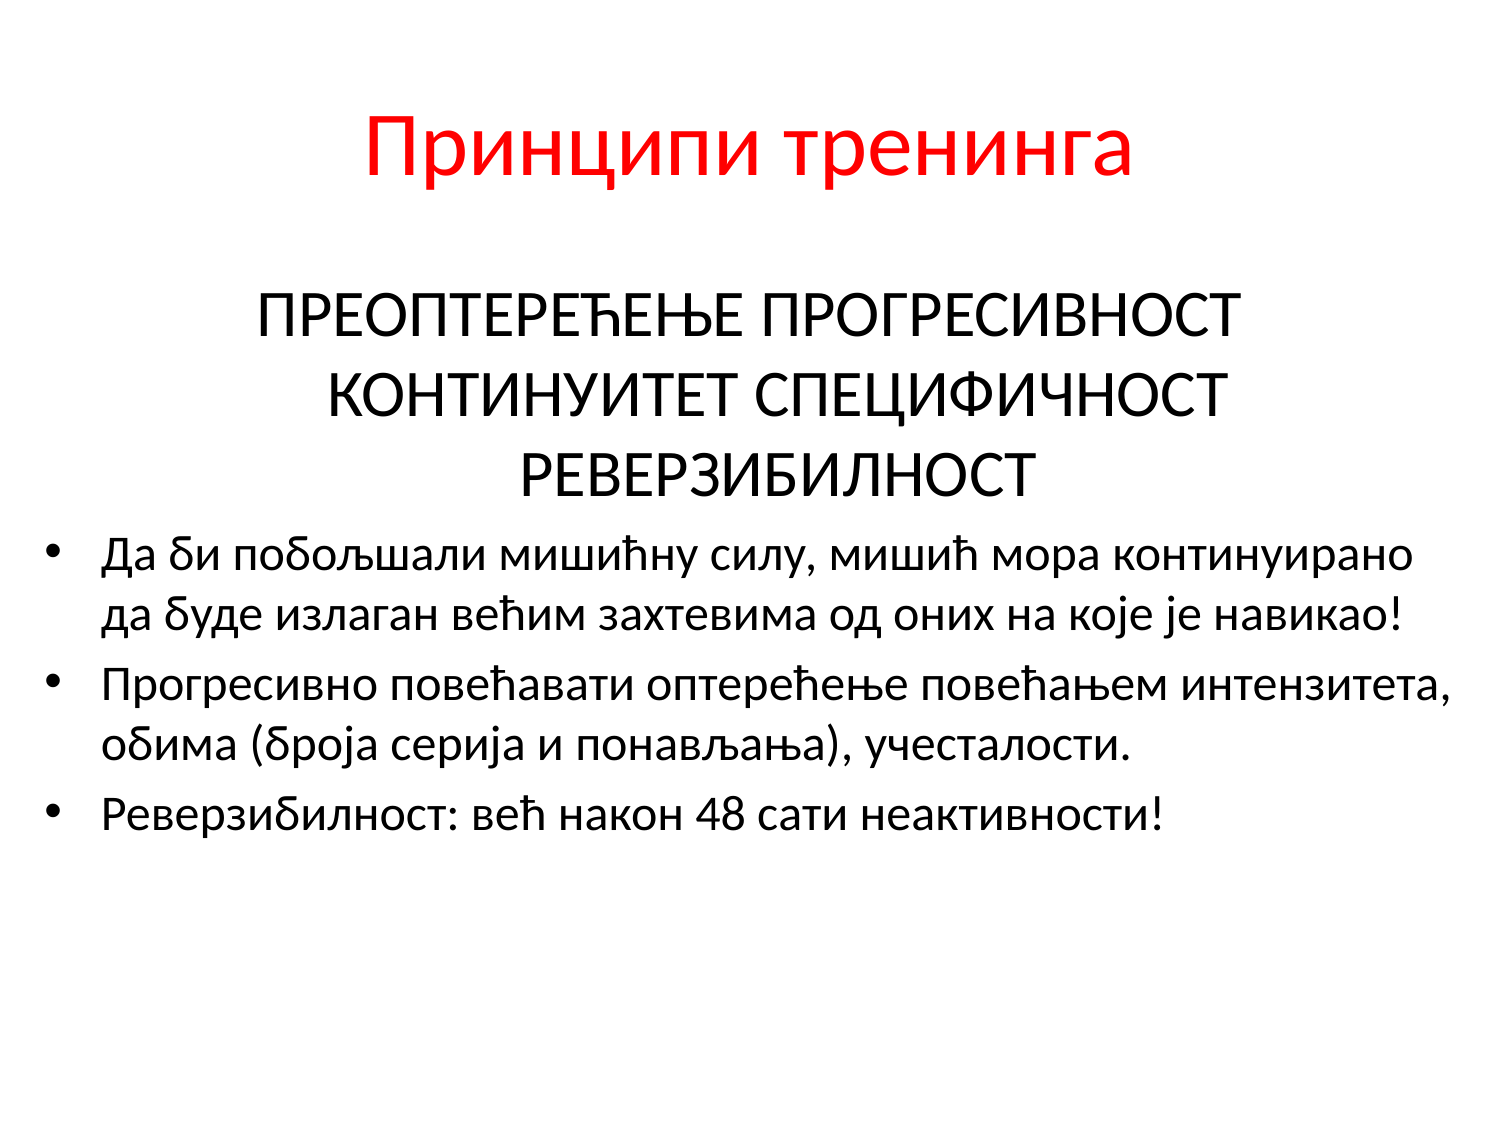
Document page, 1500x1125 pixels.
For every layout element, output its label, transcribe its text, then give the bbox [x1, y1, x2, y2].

title Принципи тренинга [75, 45, 1425, 233]
list ПРЕОПТЕРЕЋЕЊЕ ПРОГРЕСИВНОСТ КОНТИНУИТЕТ СПЕЦИФИЧНОСТ РЕВЕРЗИБИЛНОСТ Да би побољшали мишићну силу, мишић мора континуирано да буде излаган већим захтевима од оних на које је навикао! Прогресивно повећавати оптерећење повећањем интензитета, обима (броја серија и понављања), учесталости. Реверзибилност: већ након 48 сати неактивности! [29, 262, 1471, 1005]
